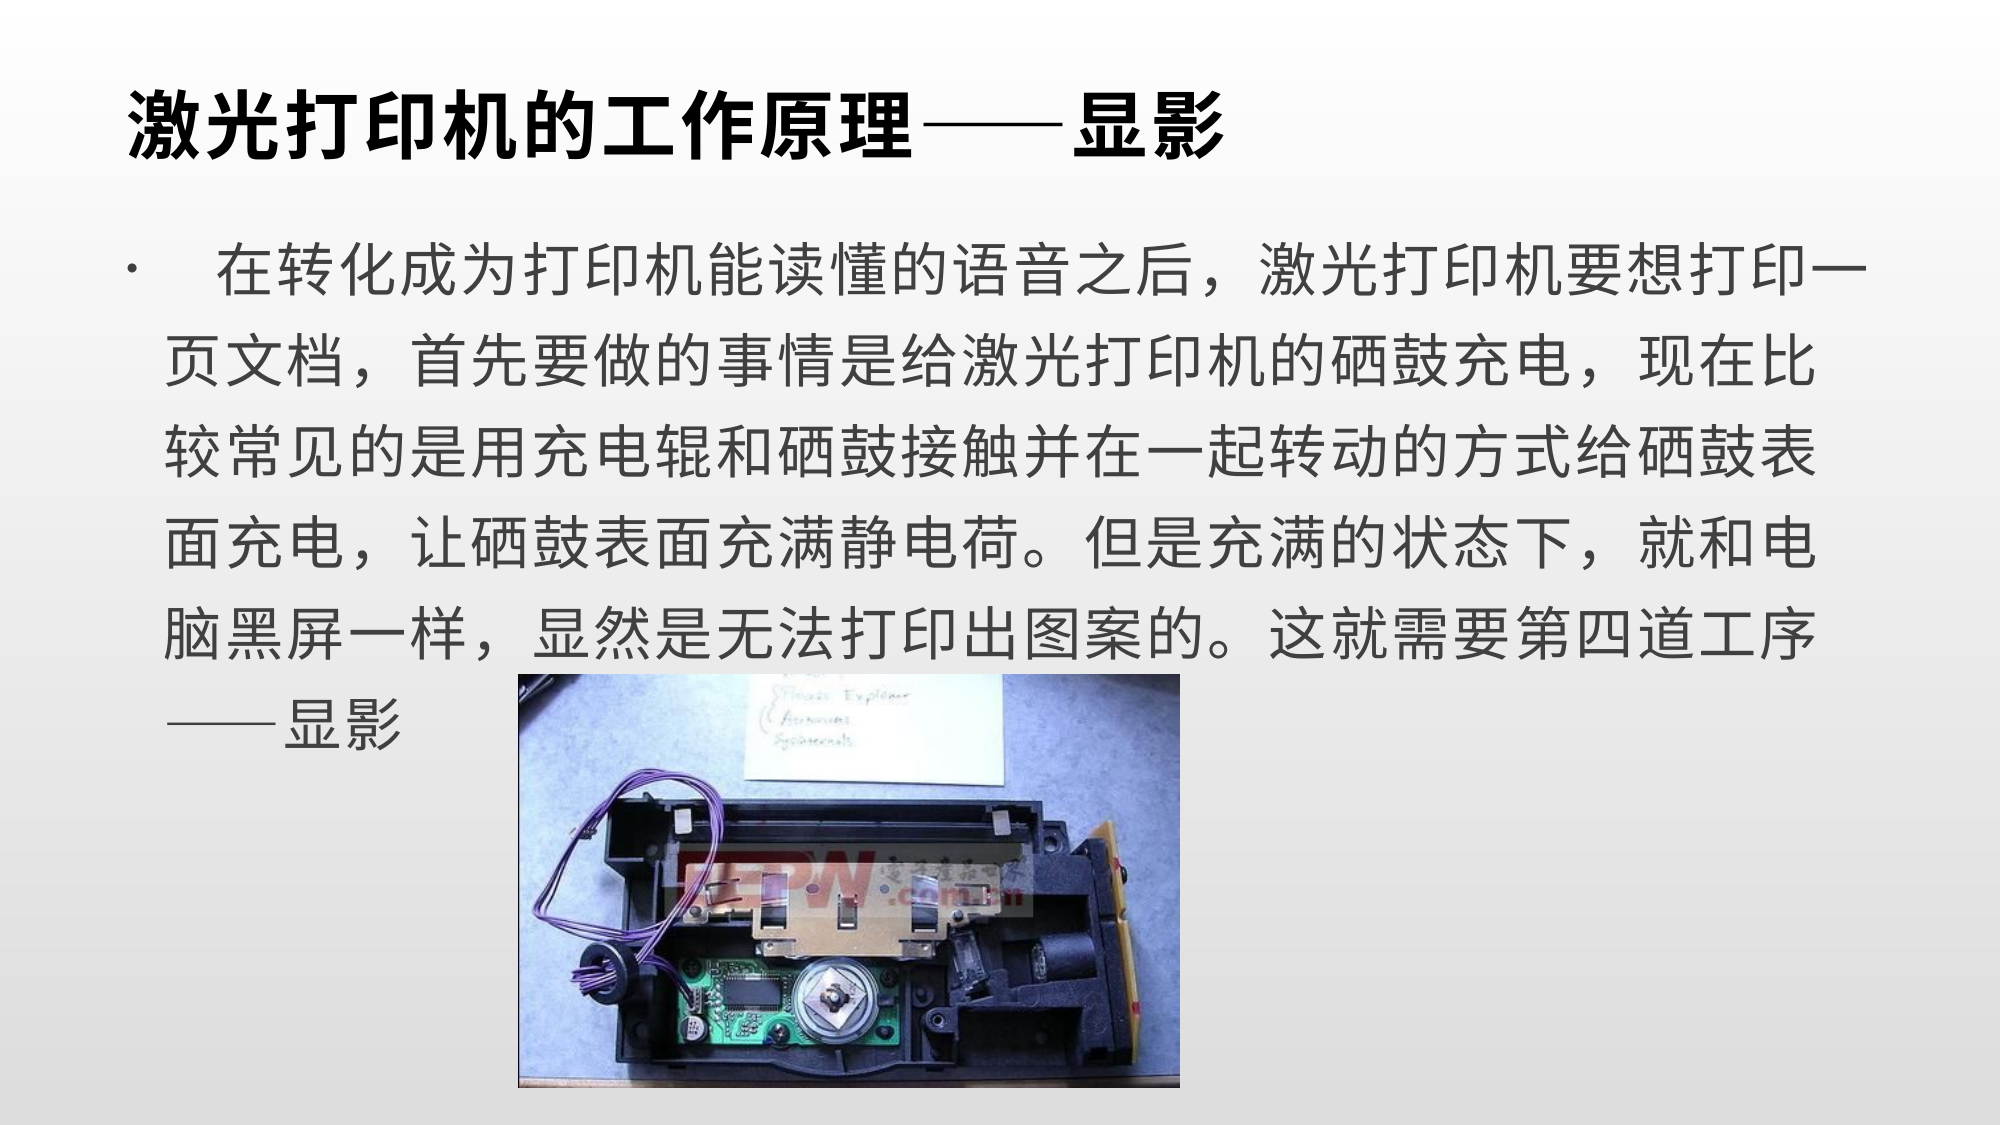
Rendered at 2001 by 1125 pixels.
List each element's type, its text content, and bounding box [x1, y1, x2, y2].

list 在转化成为打印机能读懂的语音之后，激光打印机要想打印一页文档，首先要做的事情是给激光打印机的硒鼓充电，现在比较常见的是用充电辊和硒鼓接触并在一起转动的方式给硒鼓表面充电，让硒鼓表面充满静电荷。但是充满的状态下，就和电脑黑屏一样，显然是无法打印出图案的。这就需要第四道工序——显影 [109, 212, 1891, 1040]
title 激光打印机的工作原理——显影 [109, 70, 1891, 178]
picture [518, 674, 1180, 1088]
